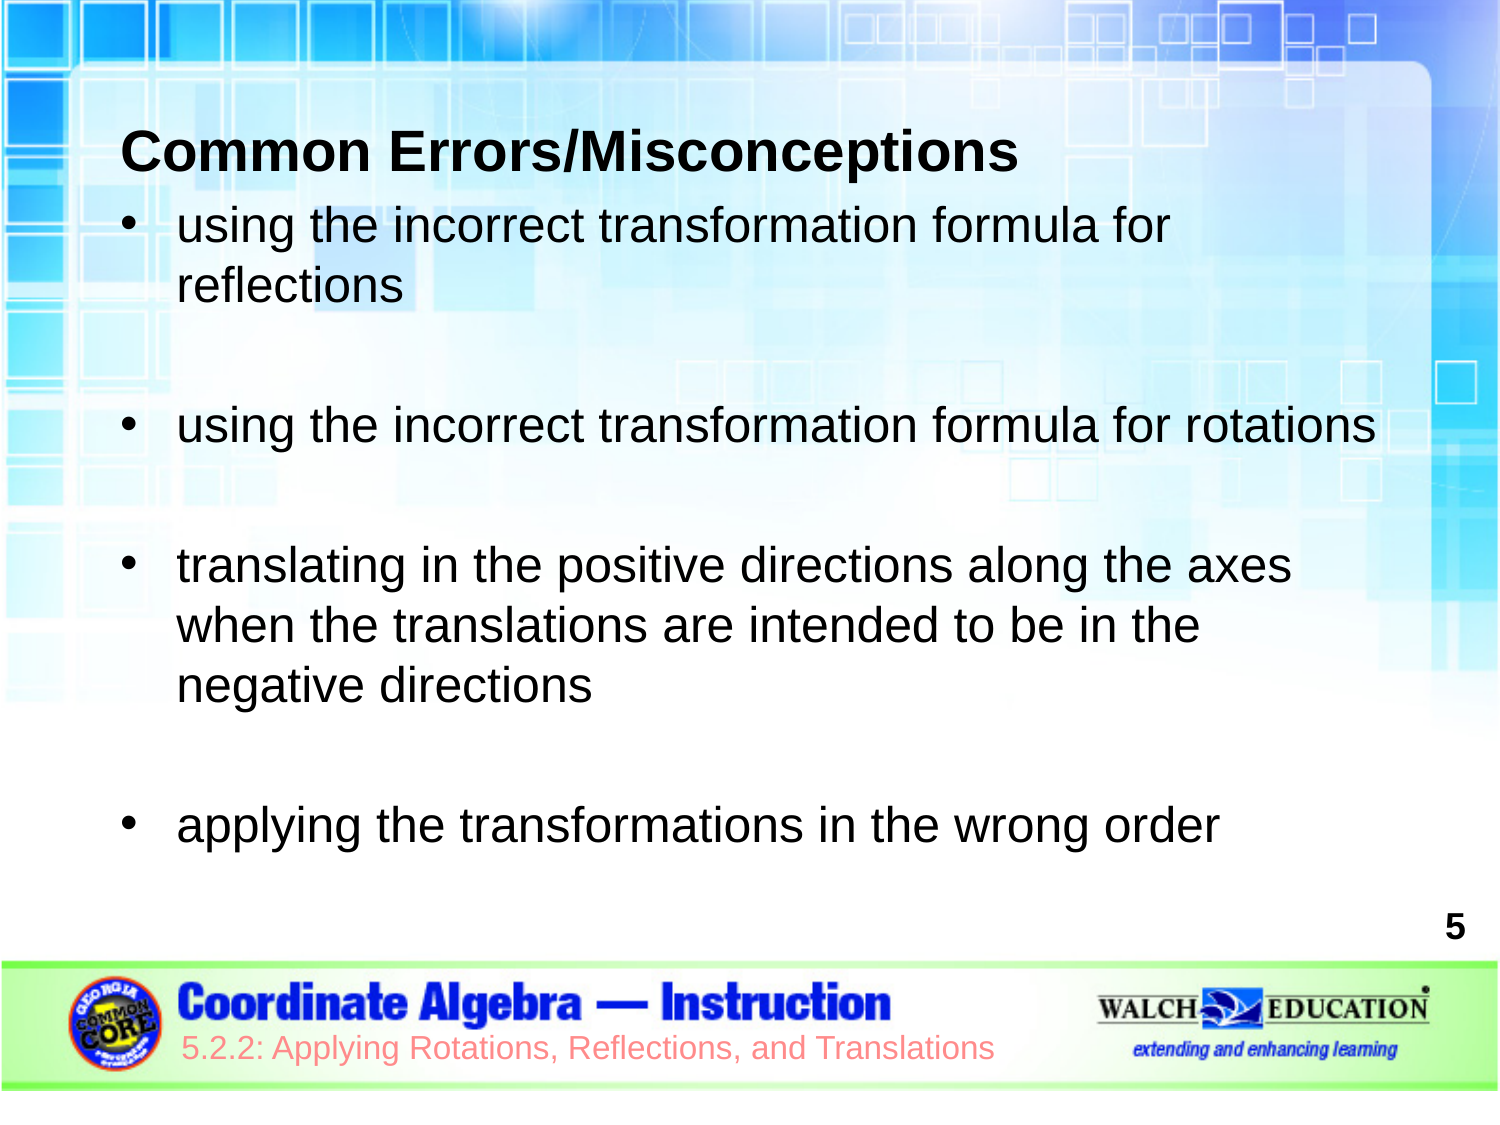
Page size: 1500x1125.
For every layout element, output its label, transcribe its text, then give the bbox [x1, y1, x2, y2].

slide_number 5 [1361, 901, 1481, 949]
subtitle Common Errors/Misconceptions using the incorrect transformation formula for reflections using the incorrect transformation formula for rotations translating in the positive directions along the axes when the translations are intended to be in the negative directions applying the transformations in the wrong order [105, 105, 1394, 925]
picture [1, 0, 1500, 1091]
footer 5.2.2: Applying Rotations, Reflections, and Translations [166, 1024, 1080, 1069]
